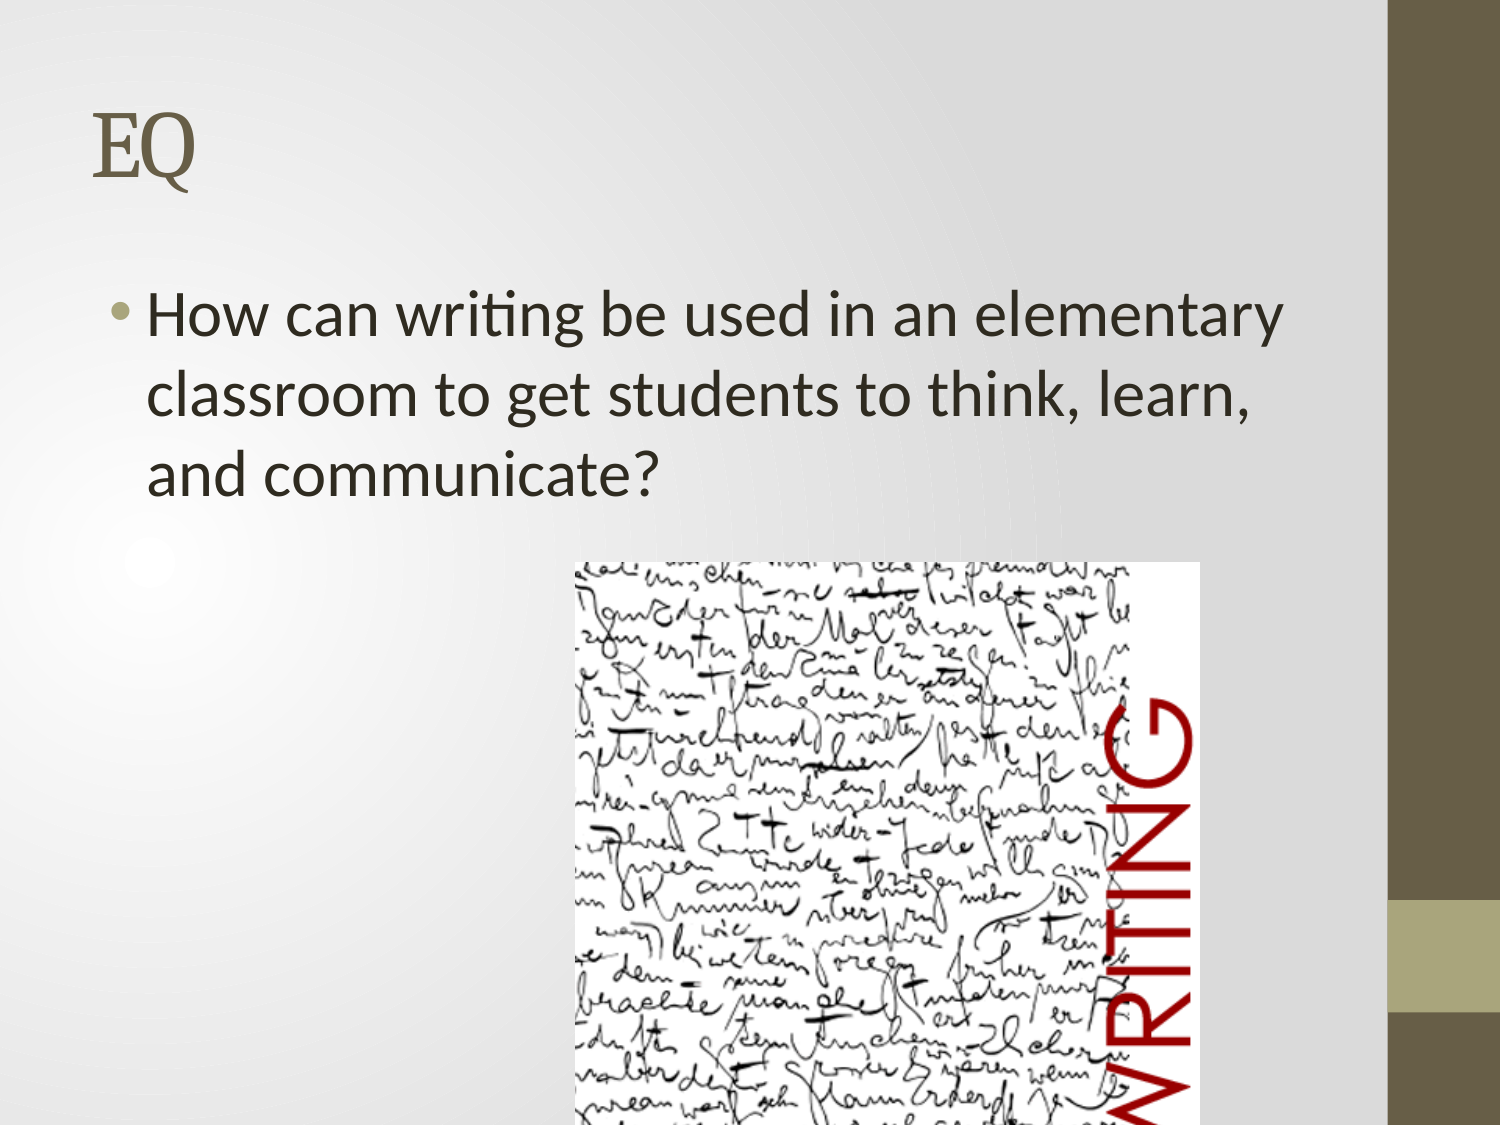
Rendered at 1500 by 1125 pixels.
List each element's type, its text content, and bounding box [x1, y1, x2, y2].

picture [574, 561, 1201, 1125]
title EQ [75, 45, 1325, 233]
list How can writing be used in an elementary classroom to get students to think, learn, and communicate? [75, 262, 1325, 1050]
